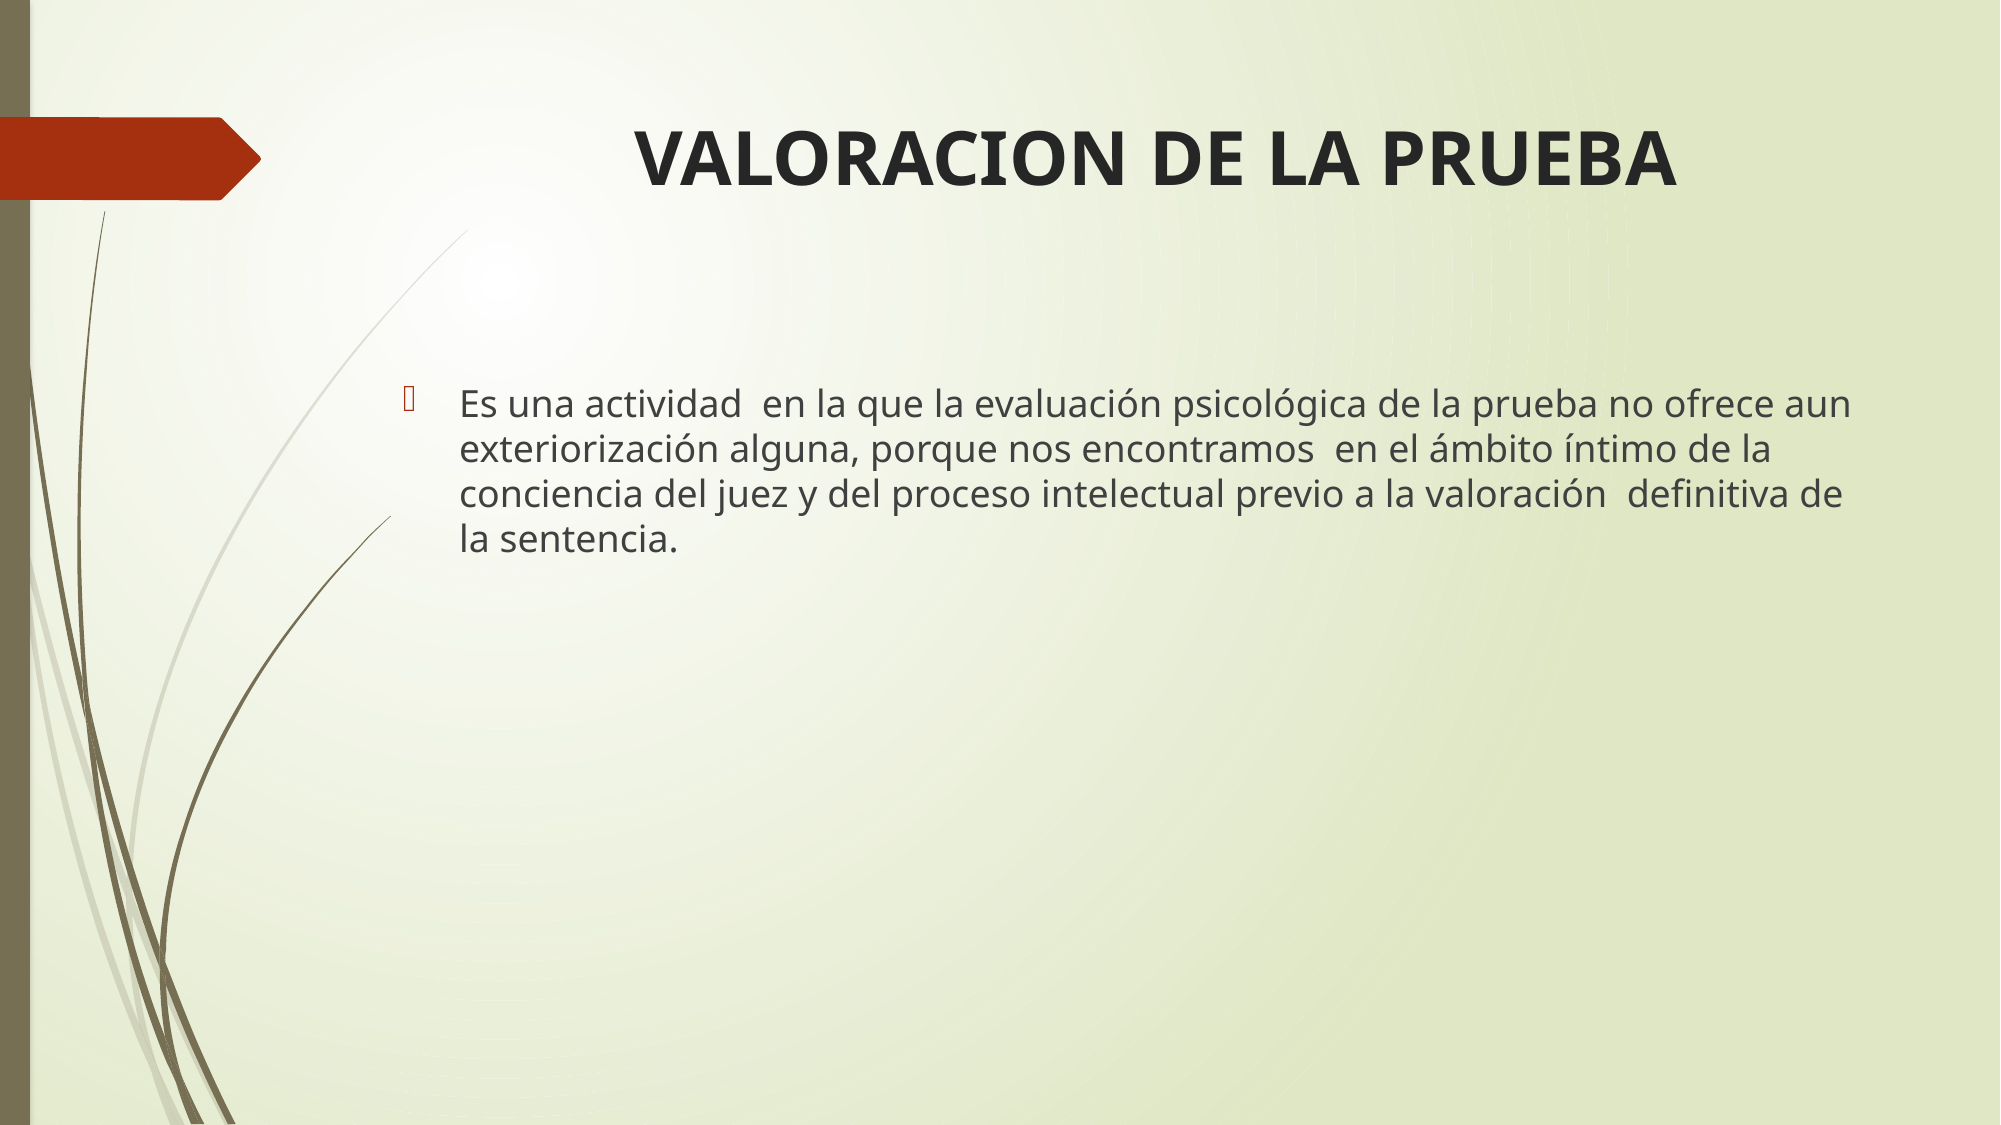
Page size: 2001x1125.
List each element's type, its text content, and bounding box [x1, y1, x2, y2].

list Es una actividad en la que la evaluación psicológica de la prueba no ofrece aun exteriorización alguna, porque nos encontramos en el ámbito íntimo de la conciencia del juez y del proceso intelectual previo a la valoración definitiva de la sentencia. [387, 372, 1888, 877]
title VALORACION DE LA PRUEBA [425, 102, 1888, 313]
